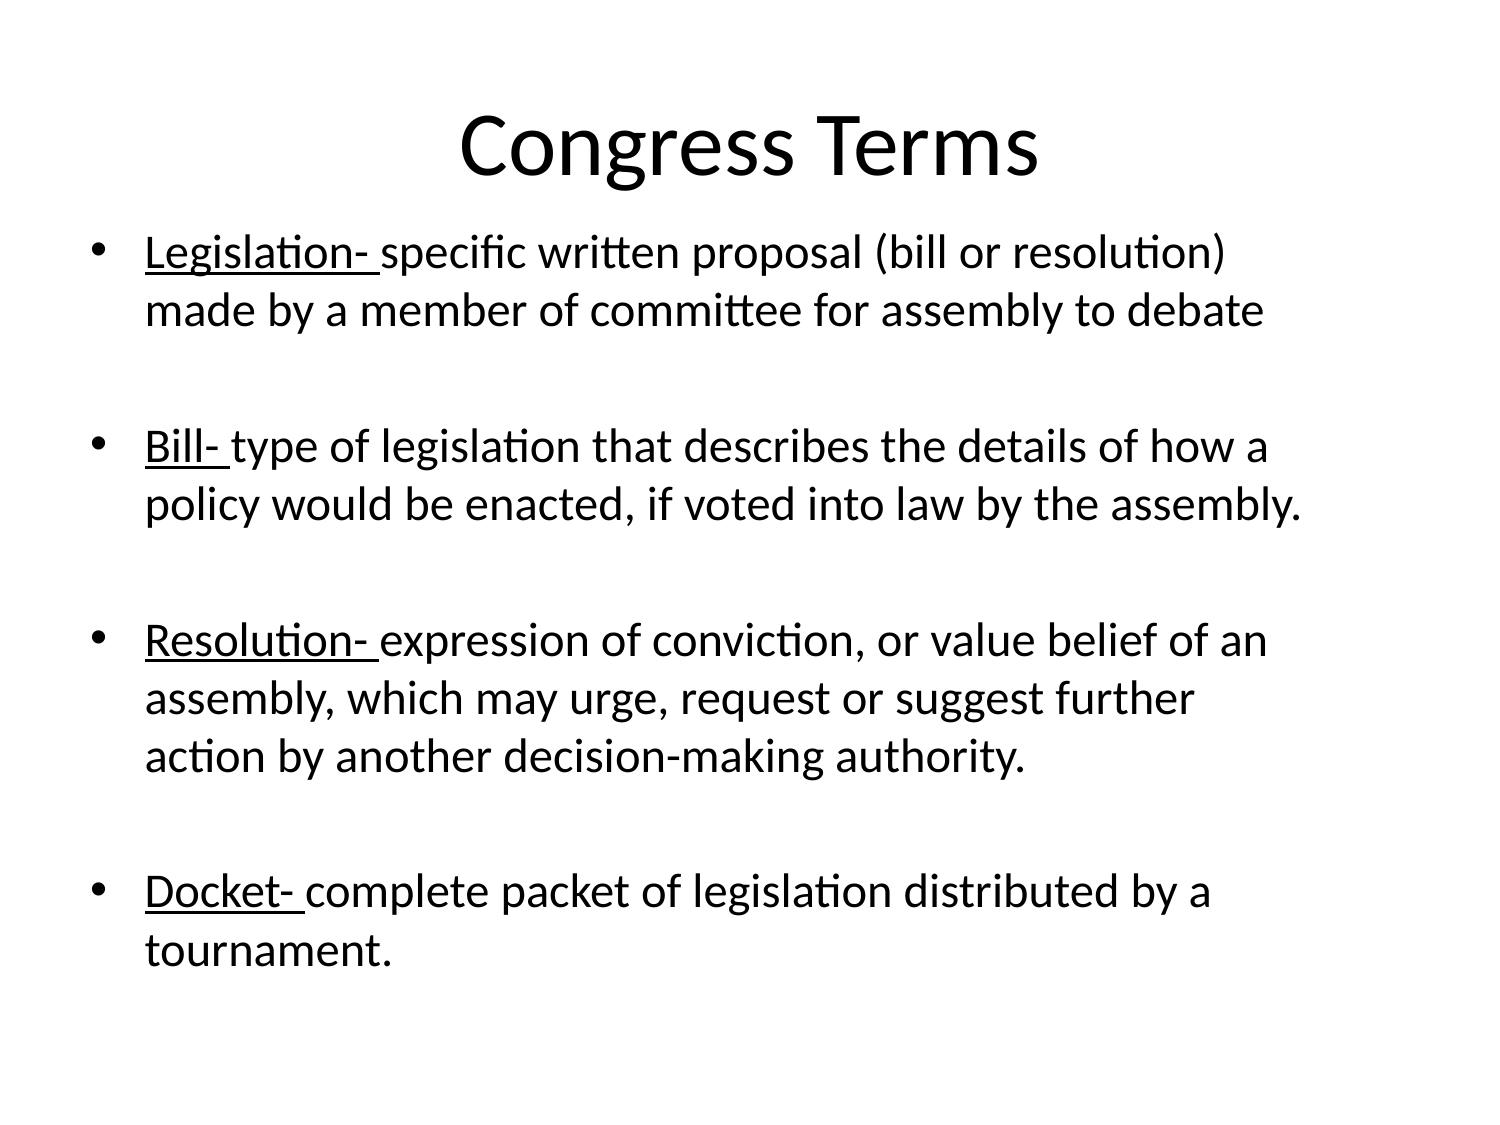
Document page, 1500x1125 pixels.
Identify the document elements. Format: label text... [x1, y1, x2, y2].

list Legislation- specific written proposal (bill or resolution) made by a member of committee for assembly to debate Bill- type of legislation that describes the details of how a policy would be enacted, if voted into law by the assembly. Resolution- expression of conviction, or value belief of an assembly, which may urge, request or suggest further action by another decision-making authority. Docket- complete packet of legislation distributed by a tournament. [75, 212, 1325, 1005]
title Congress Terms [75, 45, 1425, 233]
